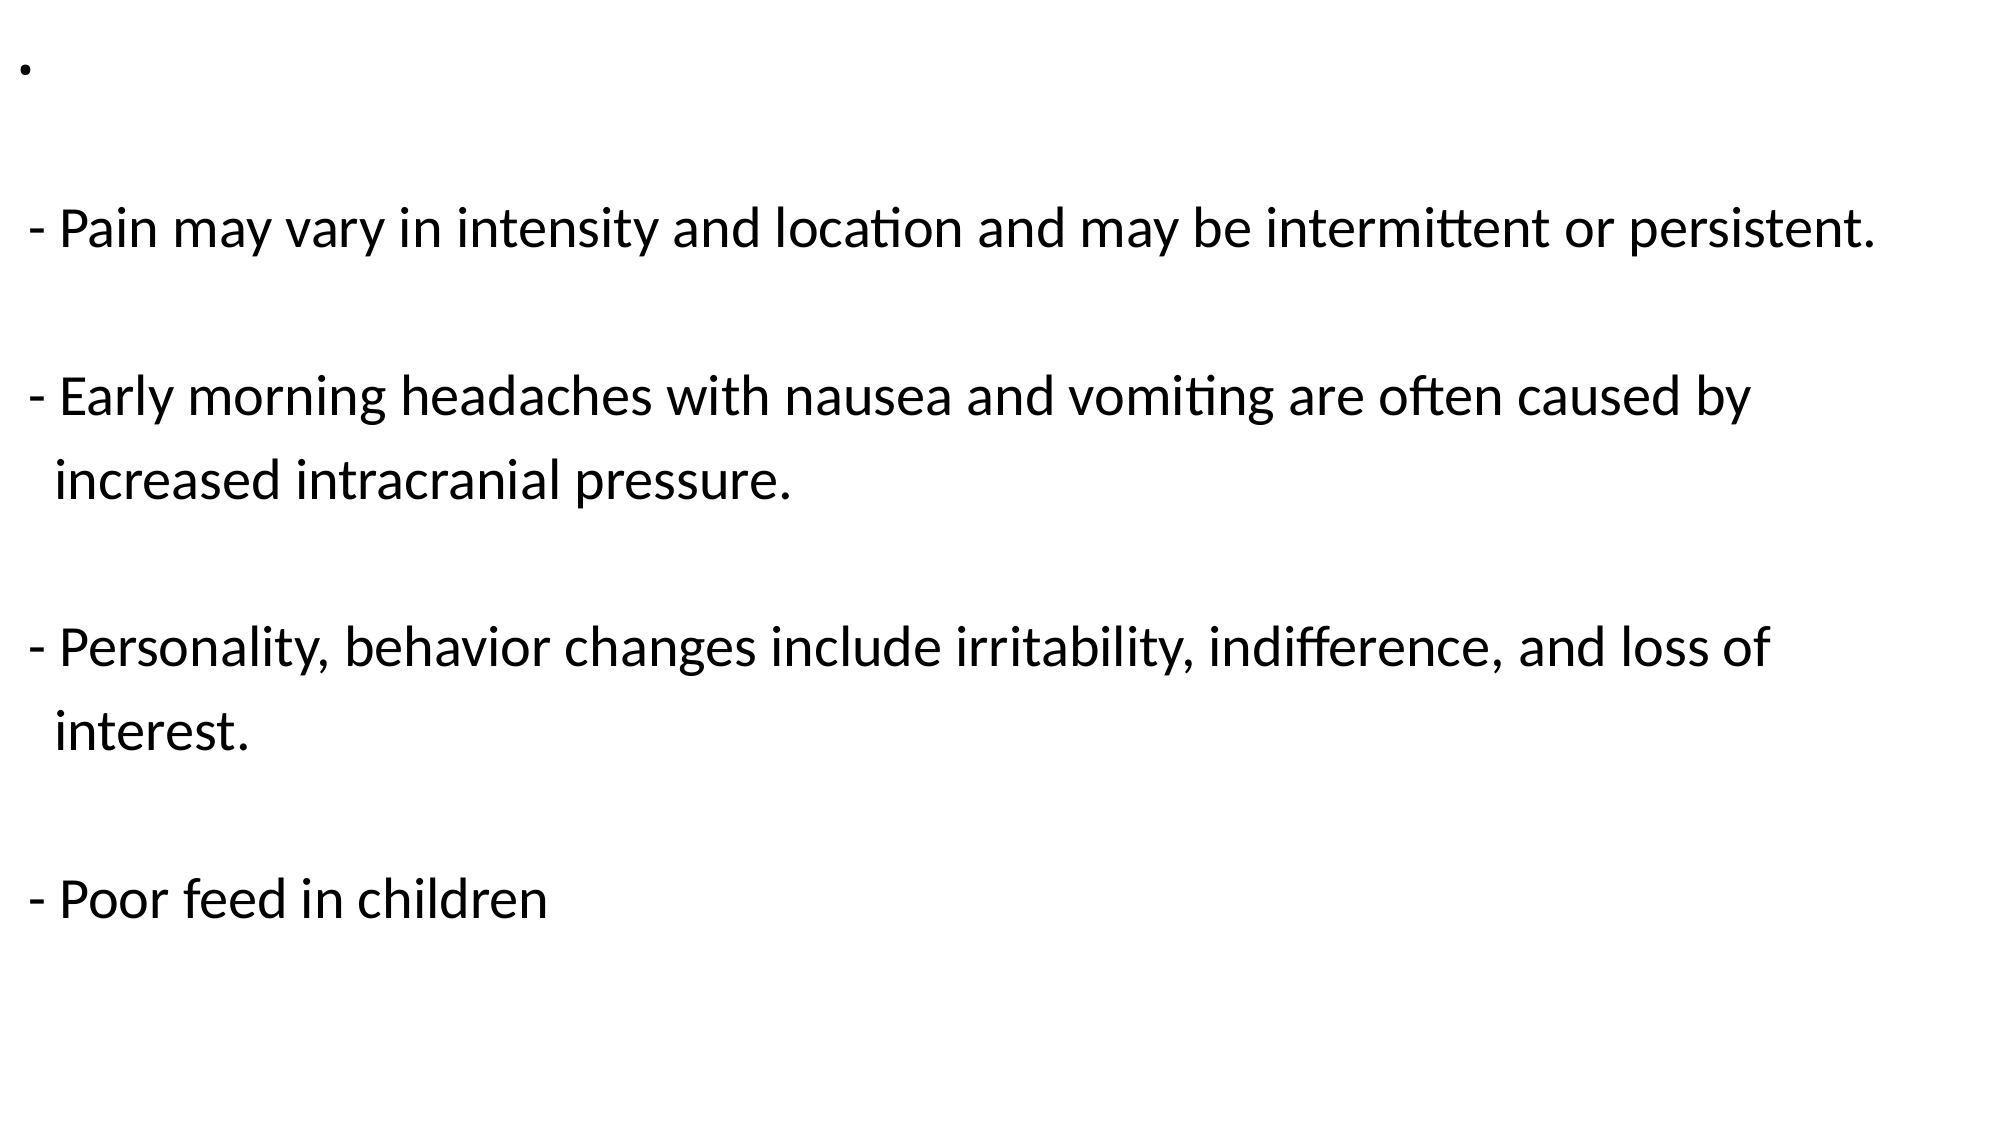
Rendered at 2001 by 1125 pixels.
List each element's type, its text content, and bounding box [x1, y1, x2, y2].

list - Pain may vary in intensity and location and may be intermittent or persistent. - Early morning headaches with nausea and vomiting are often caused by increased intracranial pressure. - Personality, behavior changes include irritability, indifference, and loss of interest. - Poor feed in children [0, 99, 2000, 1125]
title . [0, 0, 1863, 99]
